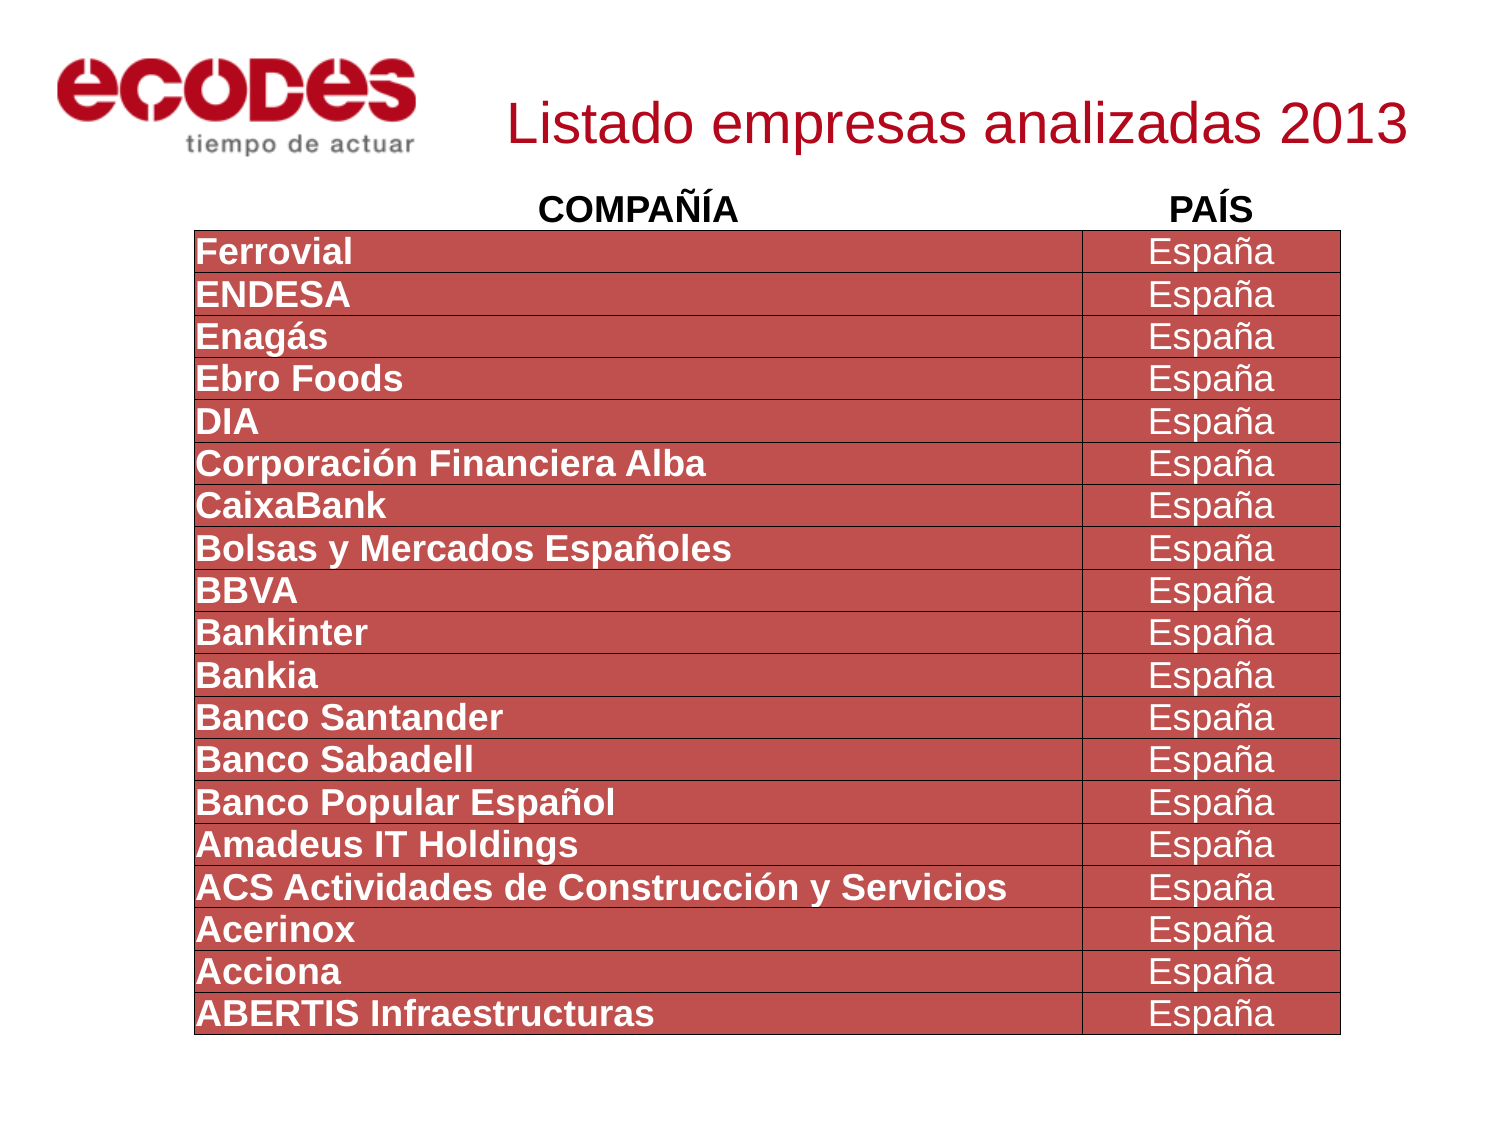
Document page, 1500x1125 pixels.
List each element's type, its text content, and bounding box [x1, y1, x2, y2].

table_cell ACS Actividades de Construcción y Servicios [195, 866, 1082, 907]
table_header PAÍS [1082, 188, 1341, 230]
table_cell España [1083, 612, 1340, 653]
table_cell Banco Popular Español [195, 781, 1082, 823]
table_cell España [1083, 993, 1340, 1034]
table_cell España [1083, 908, 1340, 950]
table_cell España [1083, 654, 1340, 696]
table_cell España [1083, 273, 1340, 315]
table_cell España [1083, 697, 1340, 738]
table_cell Banco Sabadell [195, 739, 1082, 780]
table_cell Acciona [195, 951, 1082, 992]
table_cell Acerinox [195, 908, 1082, 950]
table_cell Banco Santander [195, 697, 1082, 738]
table_cell España [1083, 485, 1340, 526]
table_cell España [1083, 400, 1340, 442]
table_cell España [1083, 781, 1340, 823]
table_cell España [1083, 316, 1340, 357]
table_cell España [1083, 358, 1340, 399]
table_cell España [1083, 866, 1340, 907]
table_cell España [1083, 570, 1340, 611]
table_header COMPAÑÍA [195, 188, 1082, 230]
table_cell España [1083, 739, 1340, 780]
table_cell ABERTIS Infraestructuras [195, 993, 1082, 1034]
table_cell BBVA [195, 570, 1082, 611]
table_cell Bankia [195, 654, 1082, 696]
table_cell España [1083, 443, 1340, 484]
table_cell España [1083, 824, 1340, 865]
table_cell Enagás [195, 316, 1082, 357]
table_cell España [1083, 951, 1340, 992]
table_cell España [1083, 527, 1340, 569]
table_cell Bolsas y Mercados Españoles [195, 527, 1082, 569]
text_box Listado empresas analizadas 2013 [490, 77, 1425, 163]
table_cell España [1083, 231, 1340, 272]
table_cell ENDESA [195, 273, 1082, 315]
table_cell Amadeus IT Holdings [195, 824, 1082, 865]
table_cell Bankinter [195, 612, 1082, 653]
table_cell DIA [195, 400, 1082, 442]
table_cell Ferrovial [195, 231, 1082, 272]
table_cell CaixaBank [195, 485, 1082, 526]
table_cell Corporación Financiera Alba [195, 443, 1082, 484]
table_cell Ebro Foods [195, 358, 1082, 399]
picture [53, 54, 427, 163]
